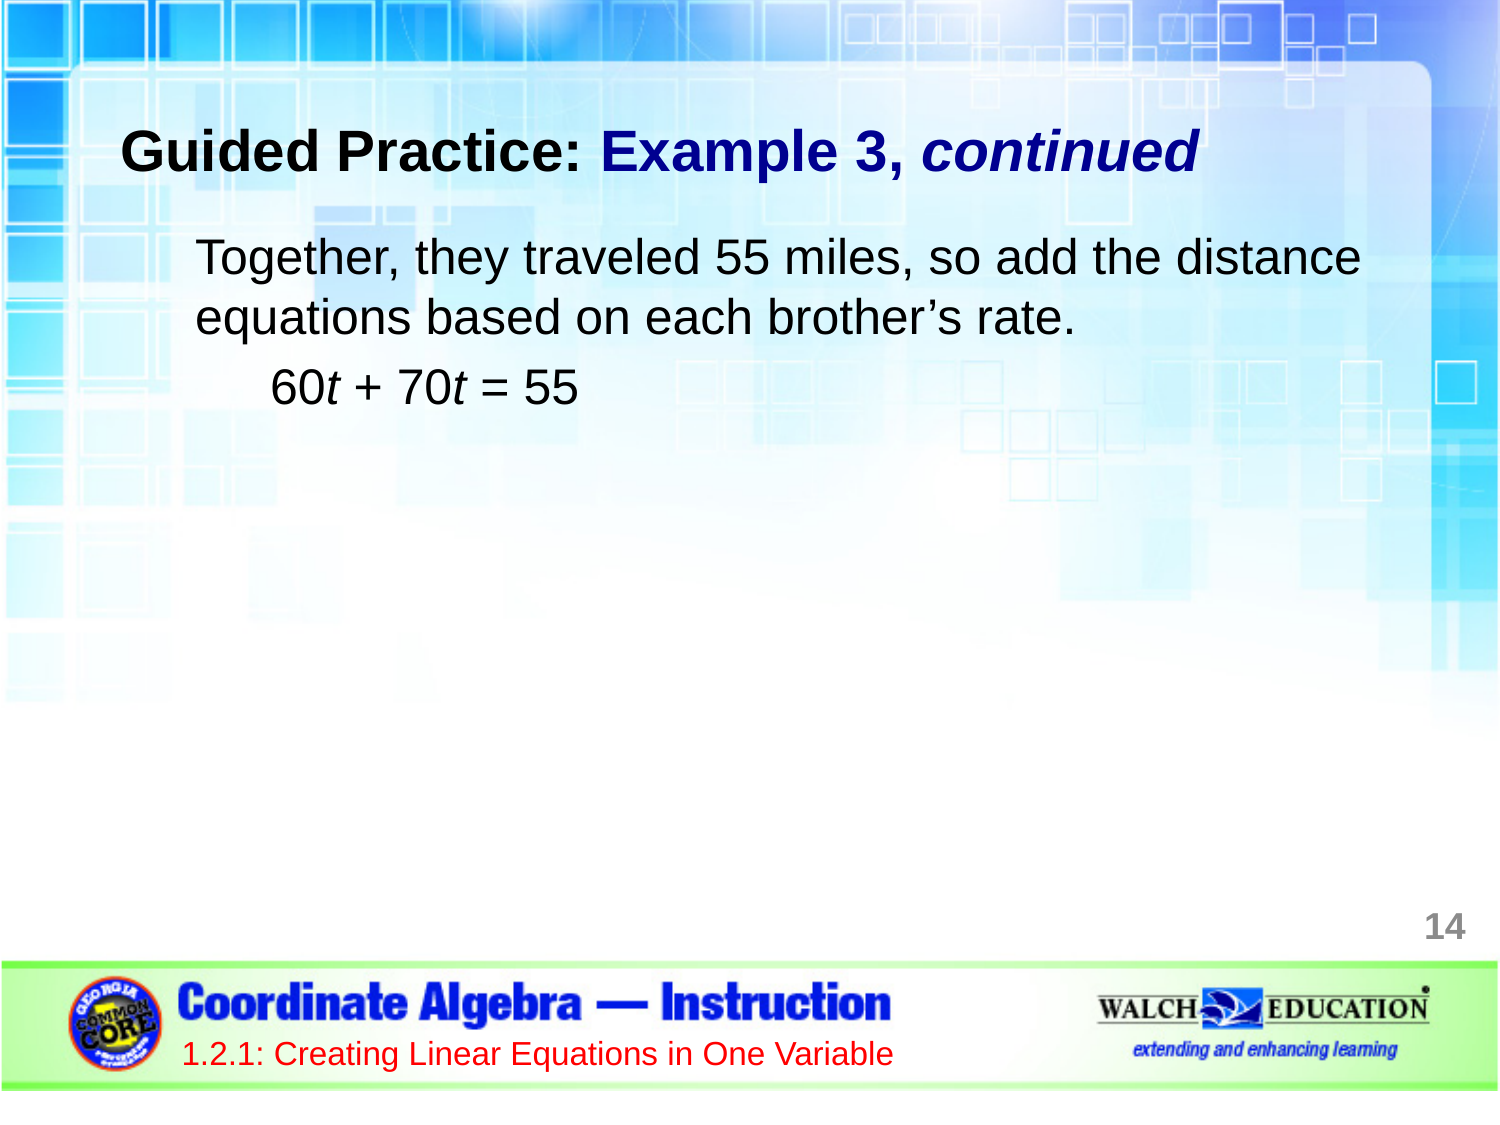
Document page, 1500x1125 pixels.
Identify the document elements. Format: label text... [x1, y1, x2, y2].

list 1.2.1: Creating Linear Equations in One Variable [166, 1024, 1074, 1069]
picture [1, 0, 1500, 1091]
subtitle Guided Practice: Example 3, continued Together, they traveled 55 miles, so add the distance equations based on each brother’s rate. 60t + 70t = 55 [105, 105, 1394, 925]
slide_number 14 [1361, 901, 1481, 949]
